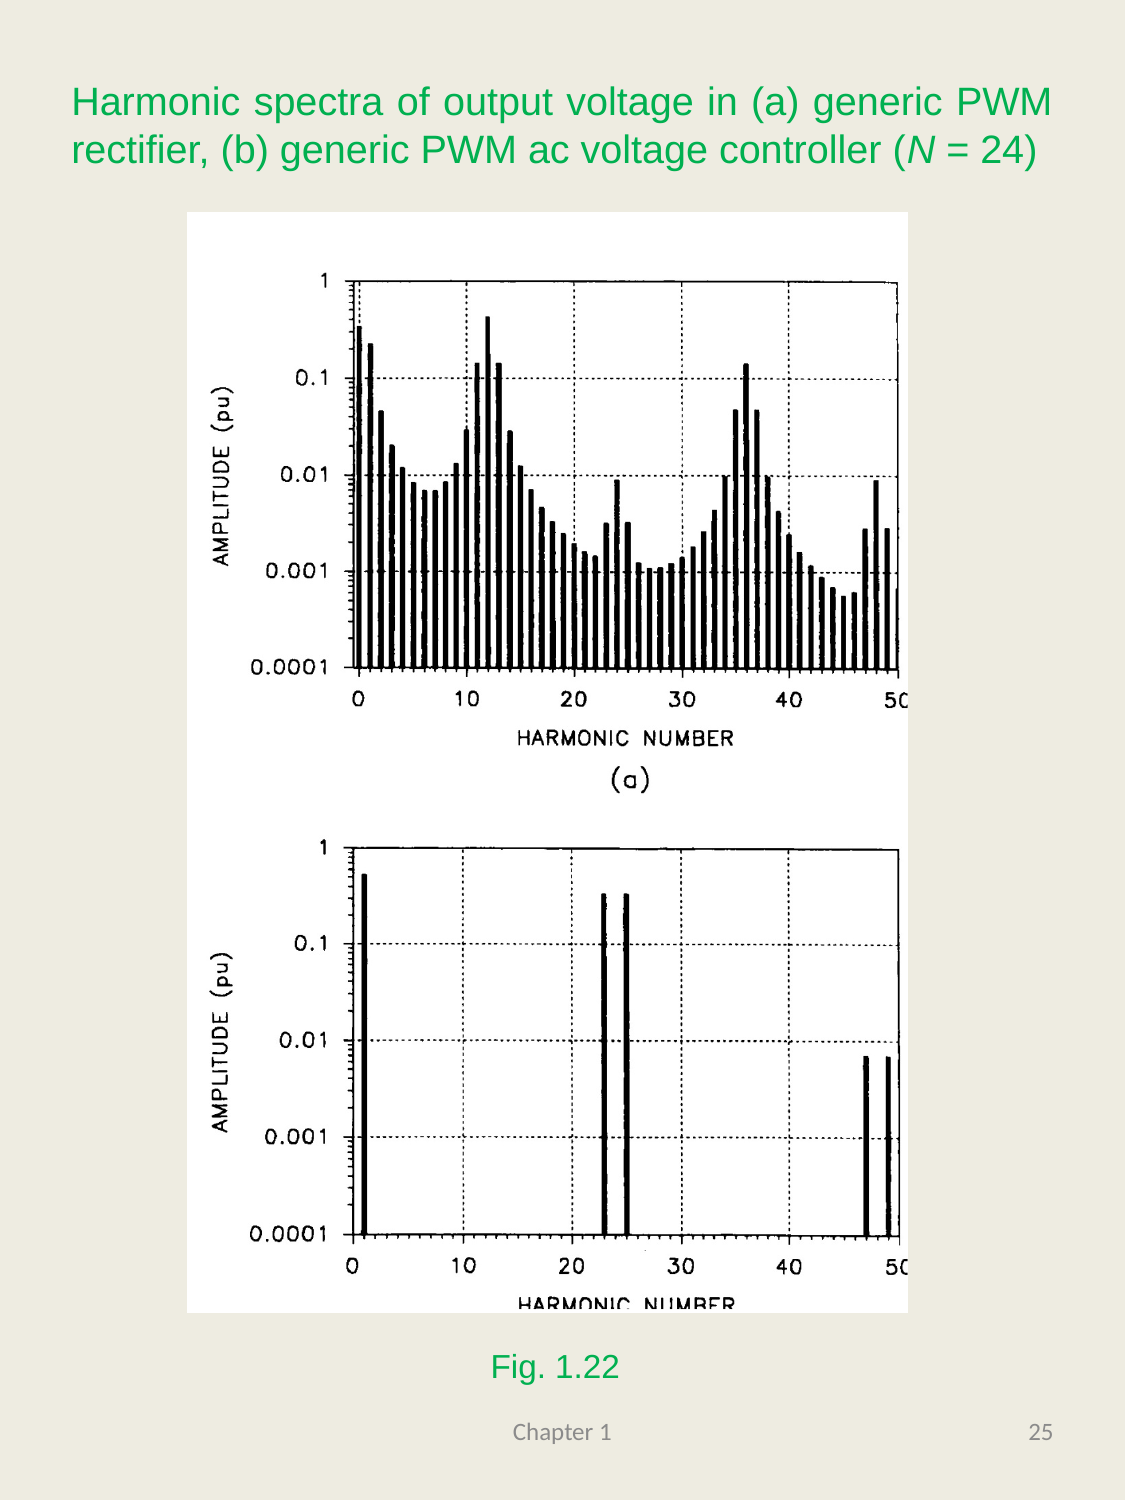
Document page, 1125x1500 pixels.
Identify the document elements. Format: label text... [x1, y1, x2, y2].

footer Chapter 1 [384, 1390, 741, 1471]
text_box Fig. 1.22 [475, 1337, 636, 1393]
title Harmonic spectra of output voltage in (a) generic PWM rectifier, (b) generic PWM ac voltage controller (N = 24) [56, 60, 1069, 188]
picture [187, 212, 909, 1313]
slide_number 25 [806, 1390, 1069, 1471]
